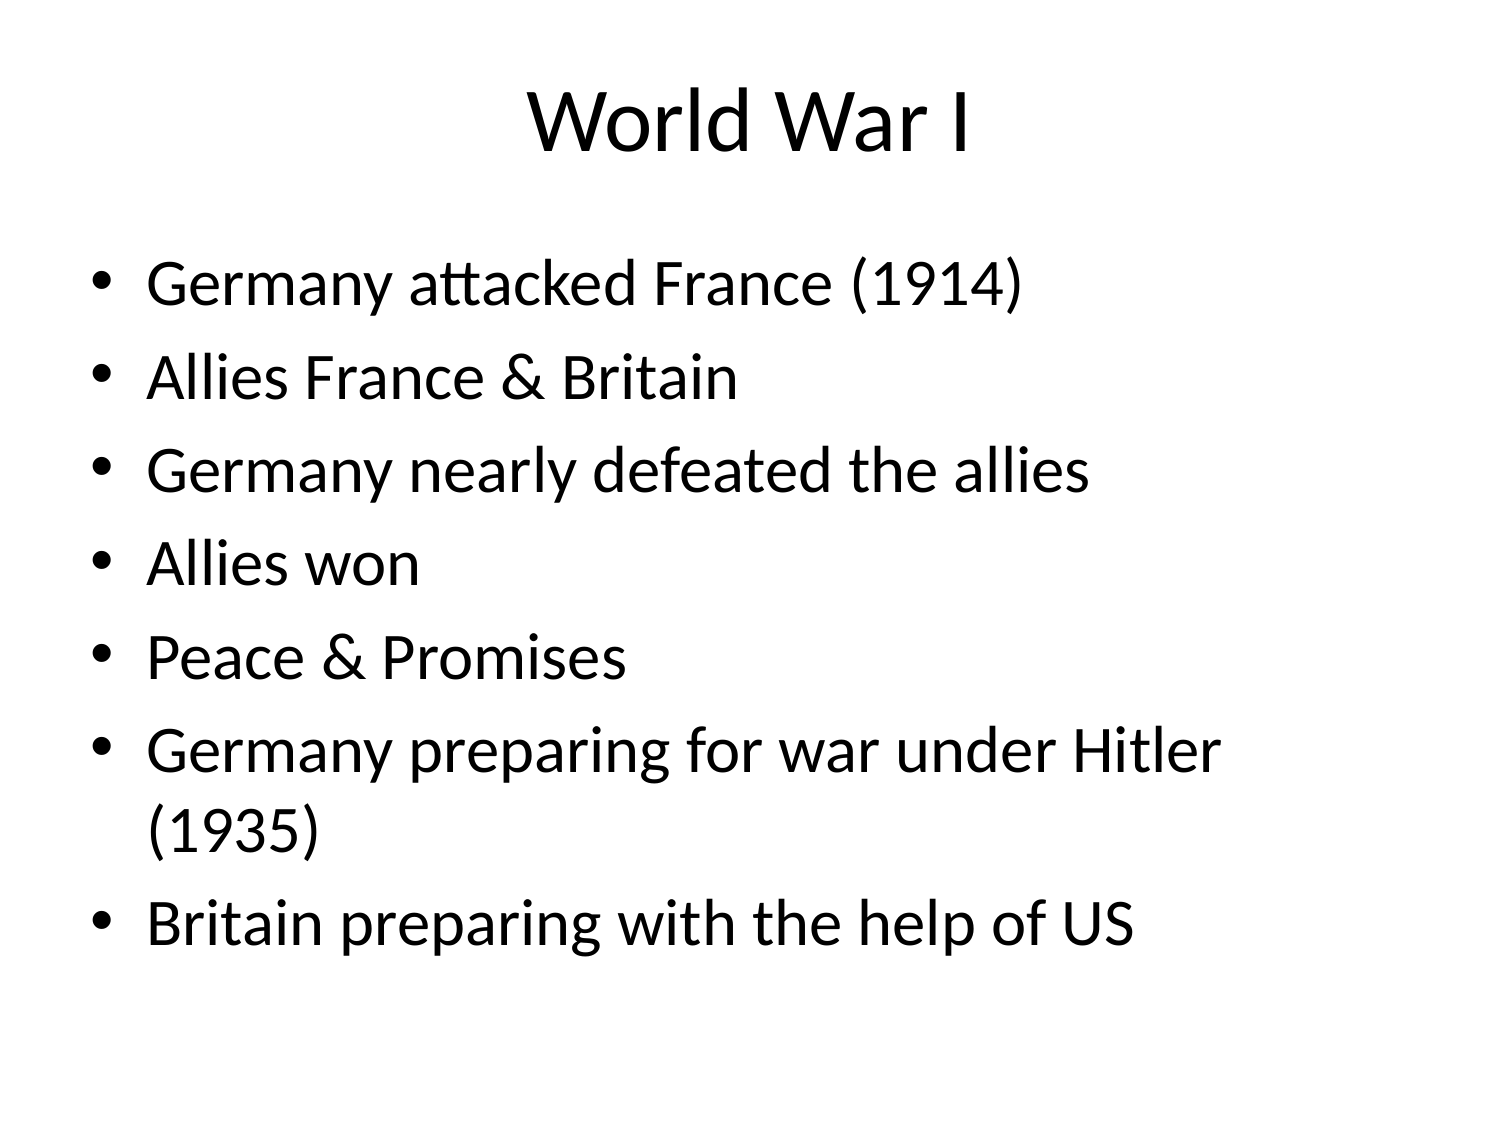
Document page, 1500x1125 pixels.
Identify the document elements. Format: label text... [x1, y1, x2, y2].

list Germany attacked France (1914) Allies France & Britain Germany nearly defeated the allies Allies won Peace & Promises Germany preparing for war under Hitler (1935) Britain preparing with the help of US [75, 231, 1425, 1005]
title World War I [75, 45, 1425, 185]
